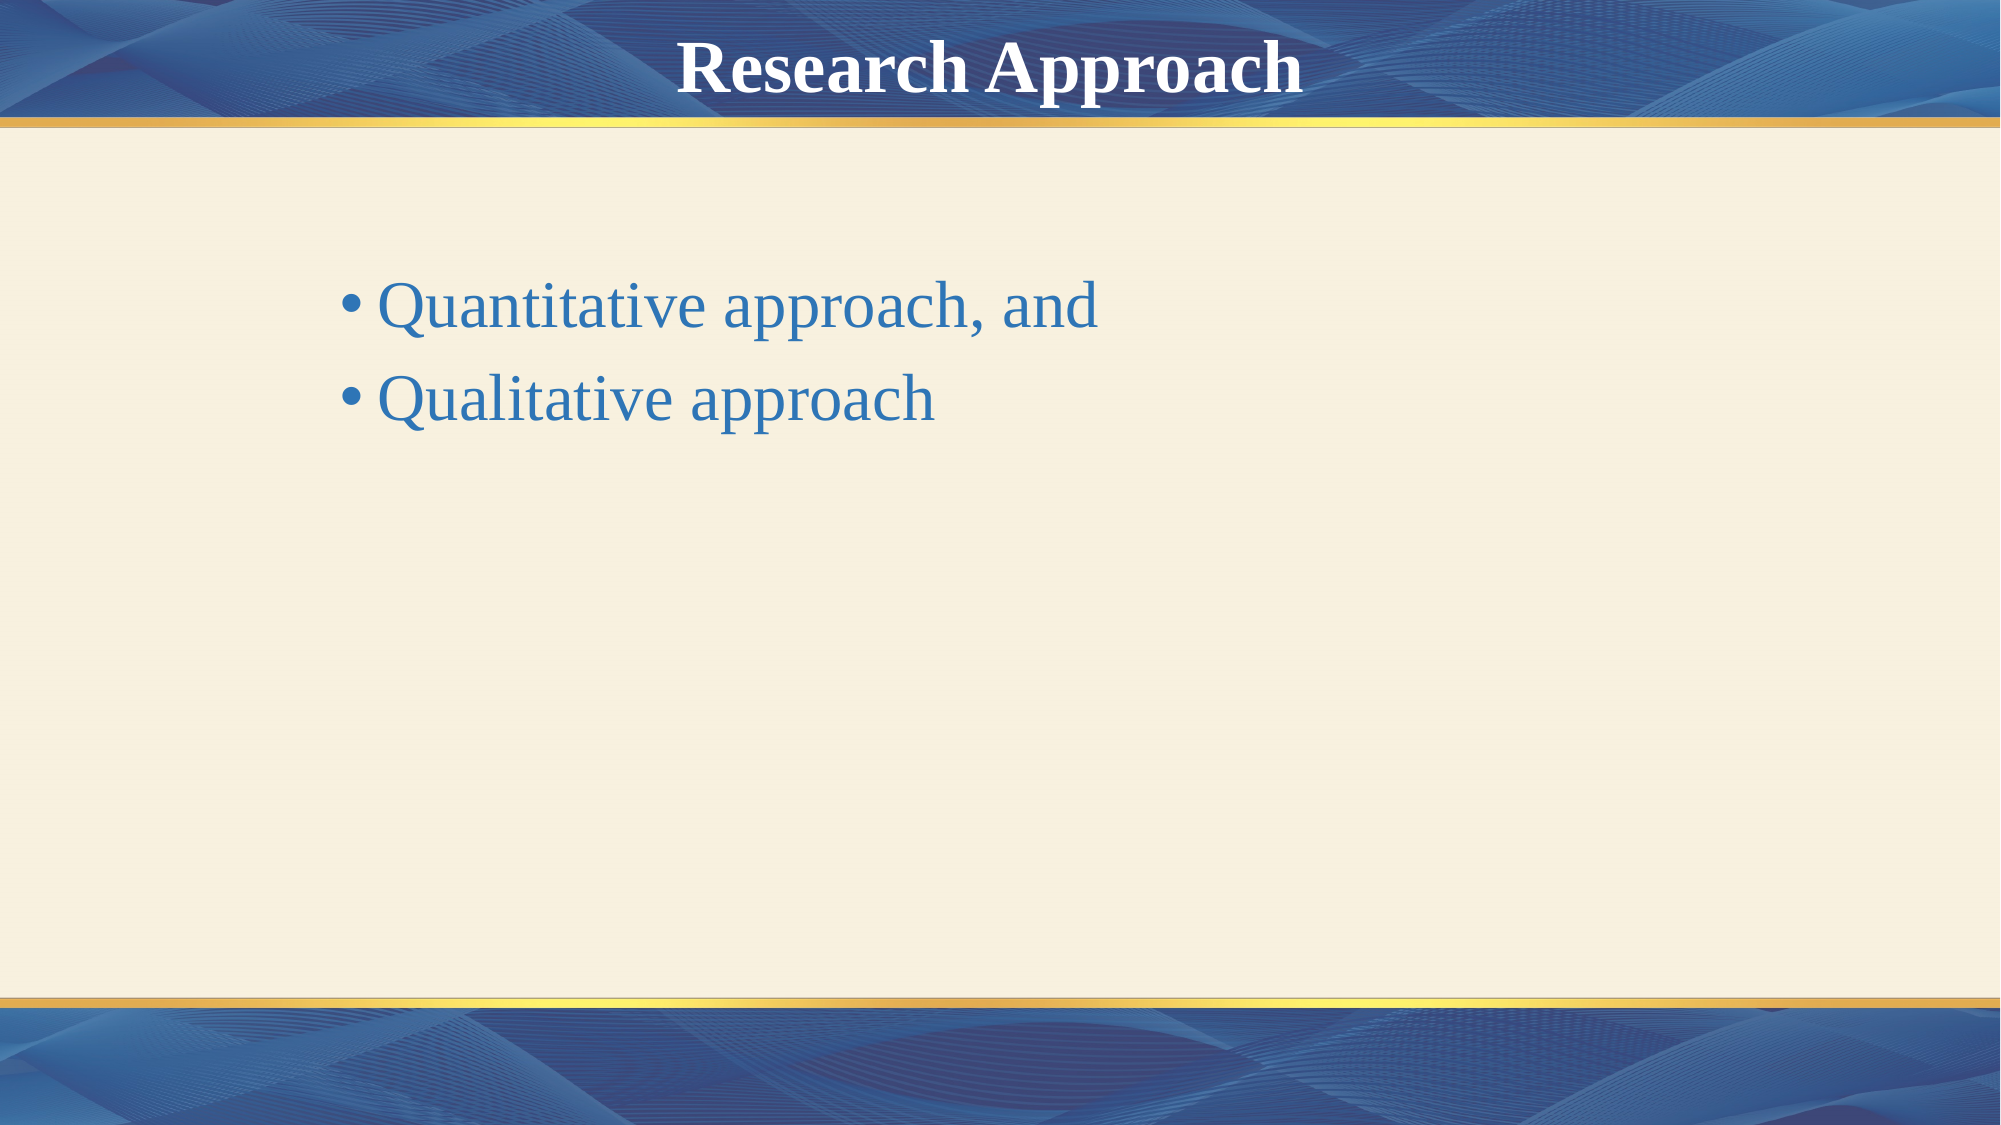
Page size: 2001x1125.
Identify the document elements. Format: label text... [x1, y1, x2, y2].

picture [0, 0, 2001, 1125]
list Quantitative approach, and Qualitative approach [324, 262, 1675, 1050]
title Research Approach [512, 0, 1488, 138]
